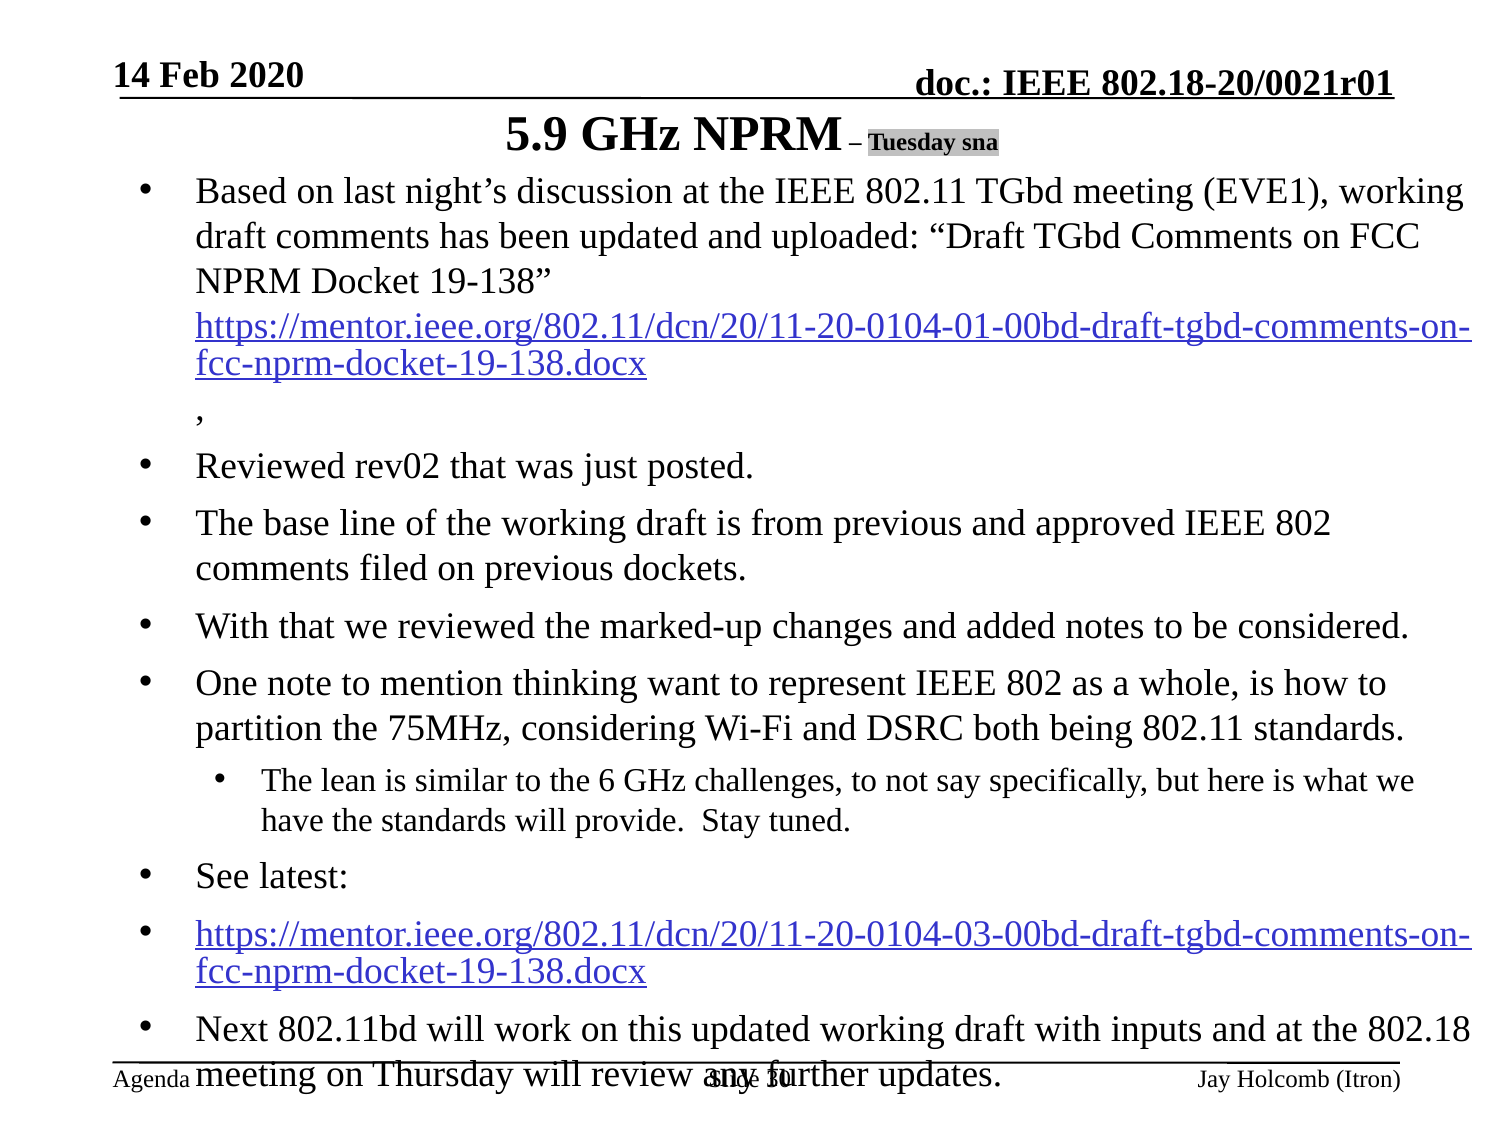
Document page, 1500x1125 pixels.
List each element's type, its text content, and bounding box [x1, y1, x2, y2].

title 5.9 GHz NPRM – Tuesday sna [114, 103, 1390, 157]
slide_number Slide 30 [699, 1061, 800, 1123]
list Based on last night’s discussion at the IEEE 802.11 TGbd meeting (EVE1), working draft comments has been updated and uploaded: “Draft TGbd Comments on FCC NPRM Docket 19-138” https://mentor.ieee.org/802.11/dcn/20/11-20-0104-01-00bd-draft-tgbd-comments-on-fcc-nprm-docket-19-138.docx, Reviewed rev02 that was just posted. The base line of the working draft is from previous and approved IEEE 802 comments filed on previous dockets. With that we reviewed the marked-up changes and added notes to be considered. One note to mention thinking want to represent IEEE 802 as a whole, is how to partition the 75MHz, considering Wi-Fi and DSRC both being 802.11 standards. The lean is similar to the 6 GHz challenges, to not say specifically, but here is what we have the standards will provide. Stay tuned. See latest: https://mentor.ieee.org/802.11/dcn/20/11-20-0104-03-00bd-draft-tgbd-comments-on-fcc-nprm-docket-19-138.docx Next 802.11bd will work on this updated working draft with inputs and at the 802.18 meeting on Thursday will review any further updates. [114, 157, 1488, 1063]
footer Jay Holcomb (Itron) [878, 1061, 1402, 1093]
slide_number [112, 49, 488, 95]
